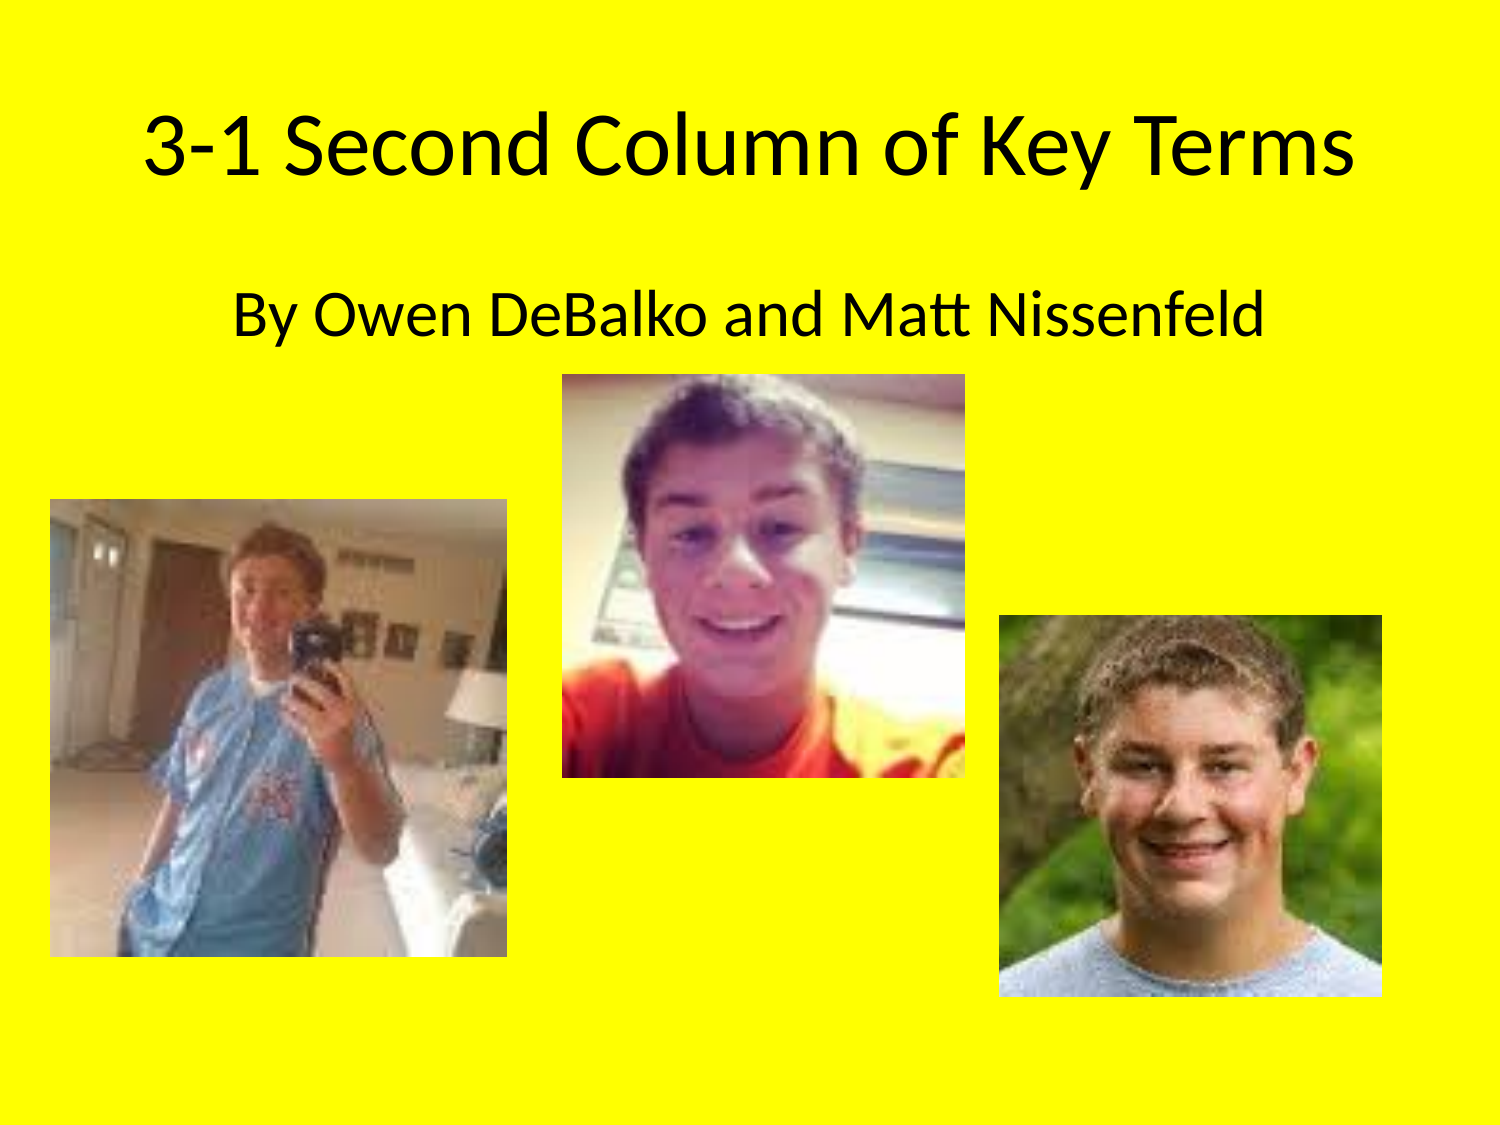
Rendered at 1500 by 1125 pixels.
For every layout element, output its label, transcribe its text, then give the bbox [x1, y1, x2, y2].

list By Owen DeBalko and Matt Nissenfeld [75, 262, 1425, 1005]
picture [562, 374, 966, 778]
title 3-1 Second Column of Key Terms [75, 45, 1425, 233]
picture [999, 615, 1382, 998]
picture [49, 499, 507, 957]
